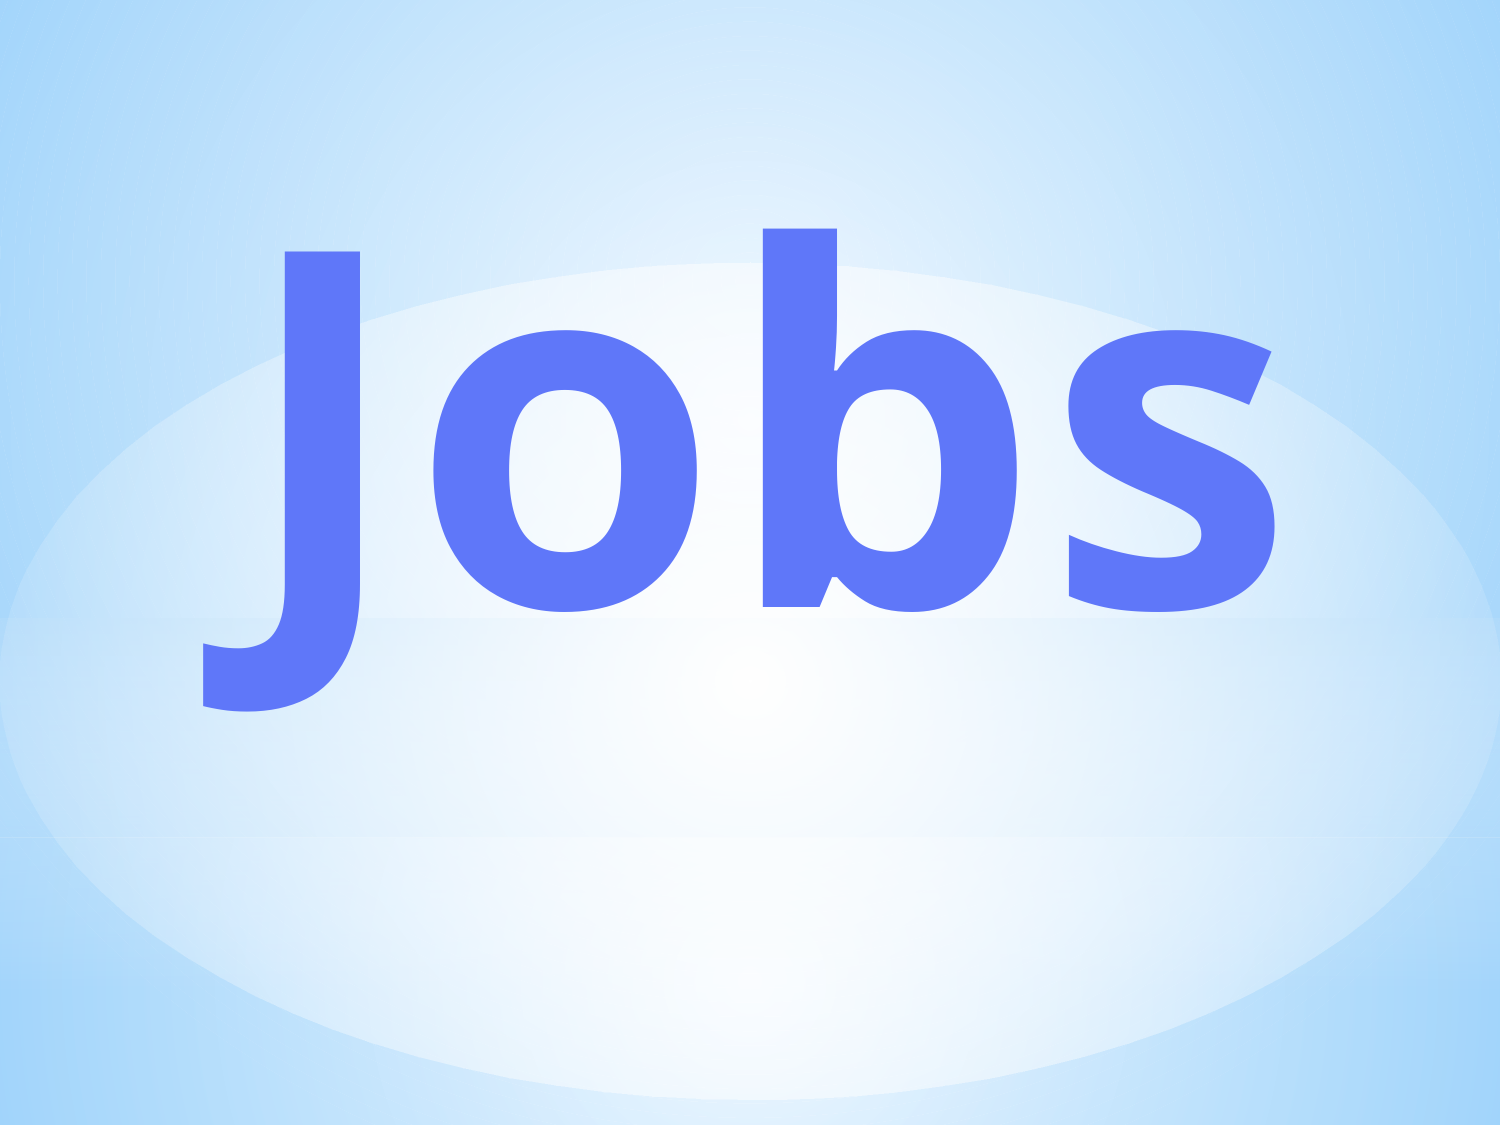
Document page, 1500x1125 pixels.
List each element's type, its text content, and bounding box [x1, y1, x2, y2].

text_box Jobs [135, 101, 1400, 715]
